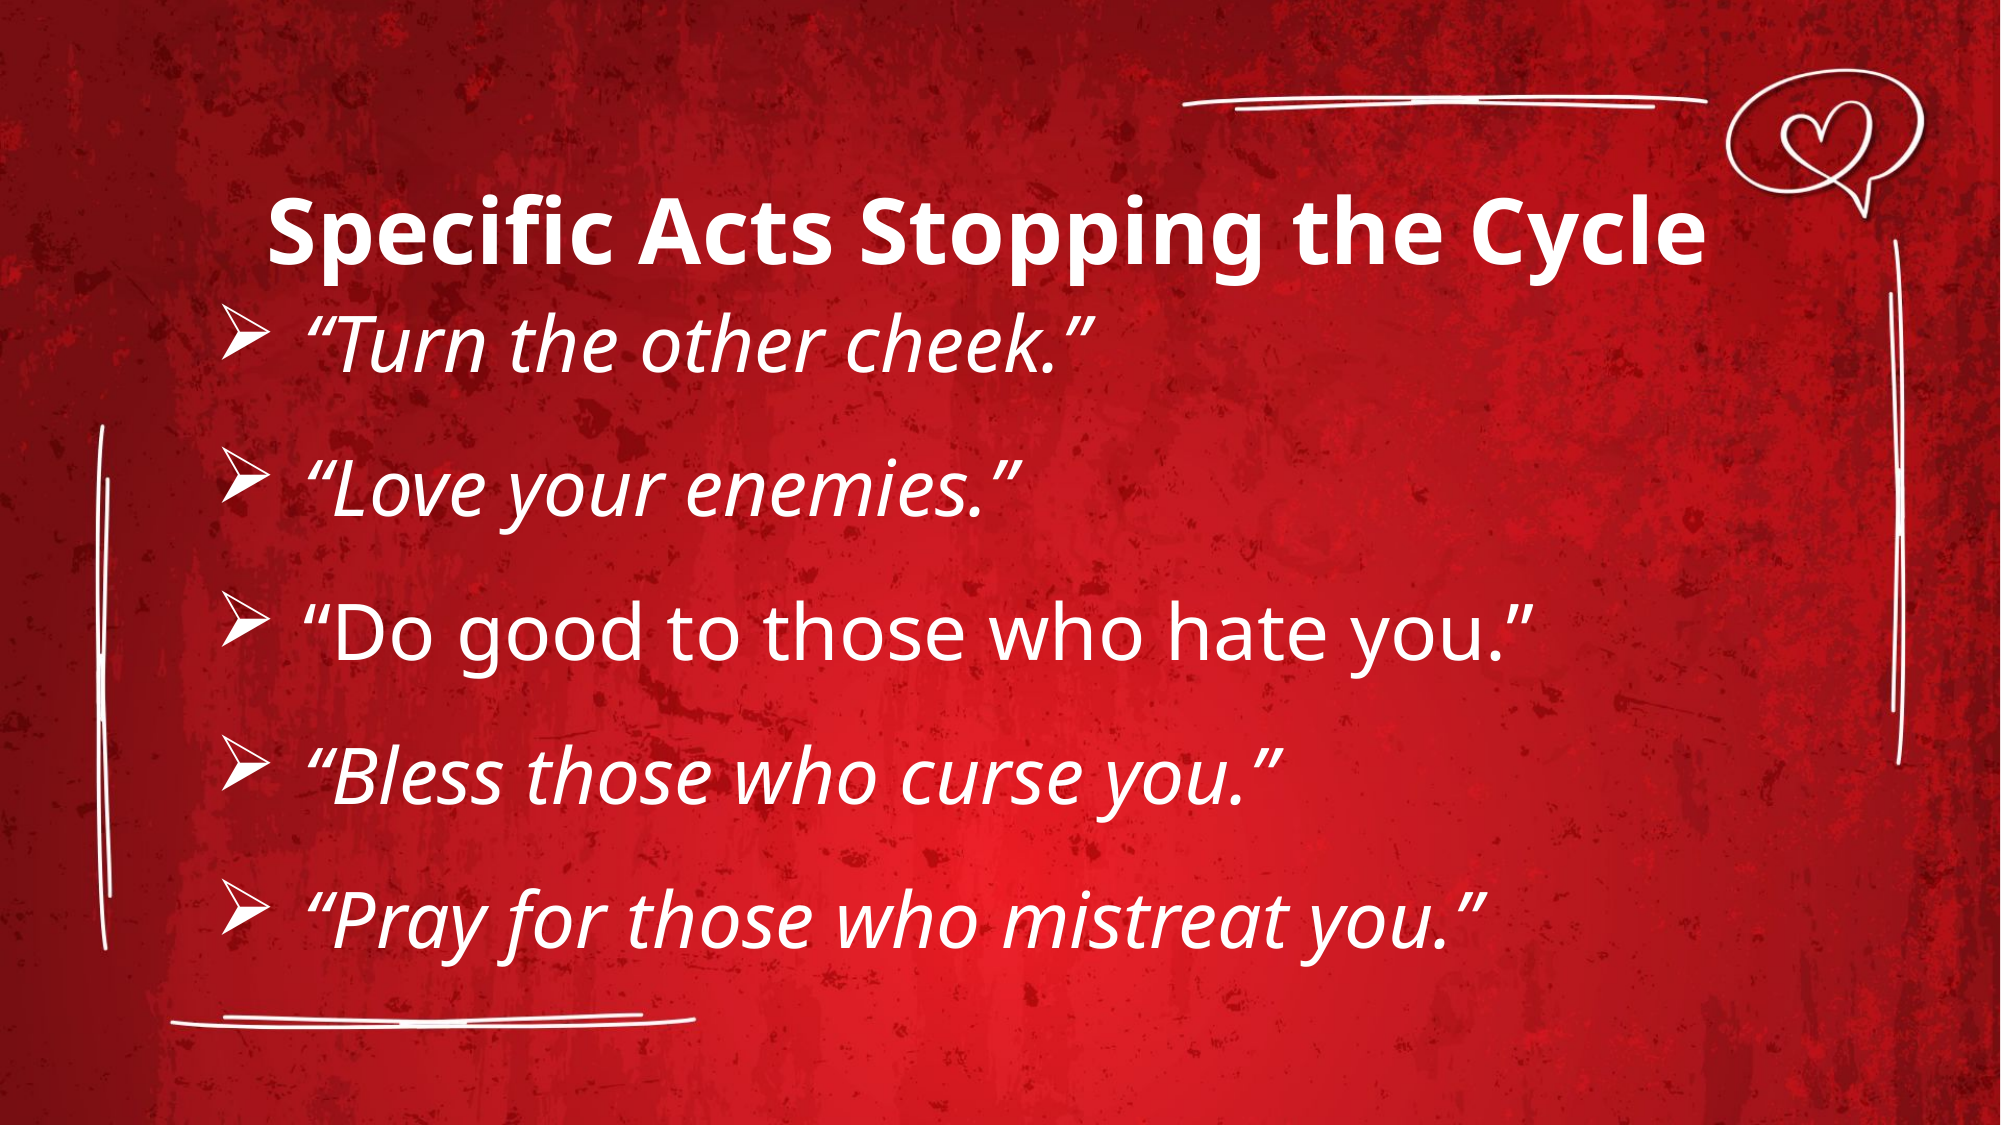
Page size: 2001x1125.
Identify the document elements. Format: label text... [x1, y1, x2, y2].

title Specific Acts Stopping the Cycle [157, 150, 1820, 293]
picture [0, 0, 2001, 1125]
list “Turn the other cheek.” “Love your enemies.” “Do good to those who hate you.” “Bless those who curse you.” “Pray for those who mistreat you.” [200, 264, 1834, 975]
